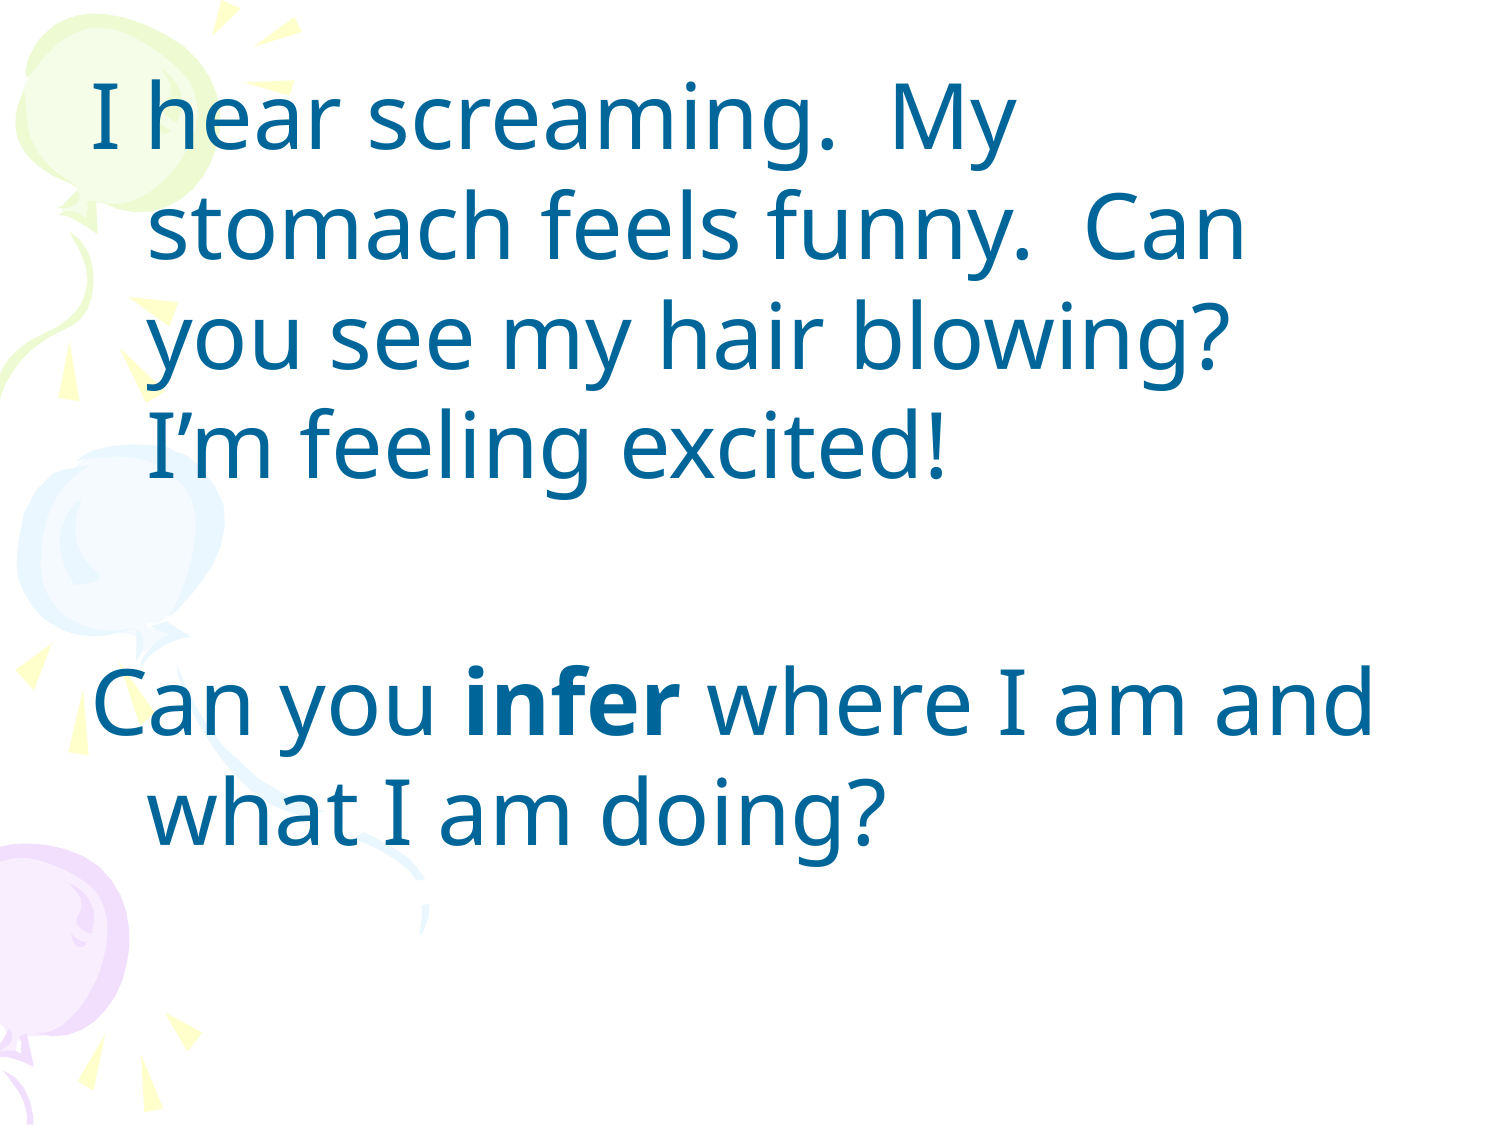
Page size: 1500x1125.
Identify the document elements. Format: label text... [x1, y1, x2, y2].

list I hear screaming. My stomach feels funny. Can you see my hair blowing? I’m feeling excited! Can you infer where I am and what I am doing? [74, 49, 1426, 994]
